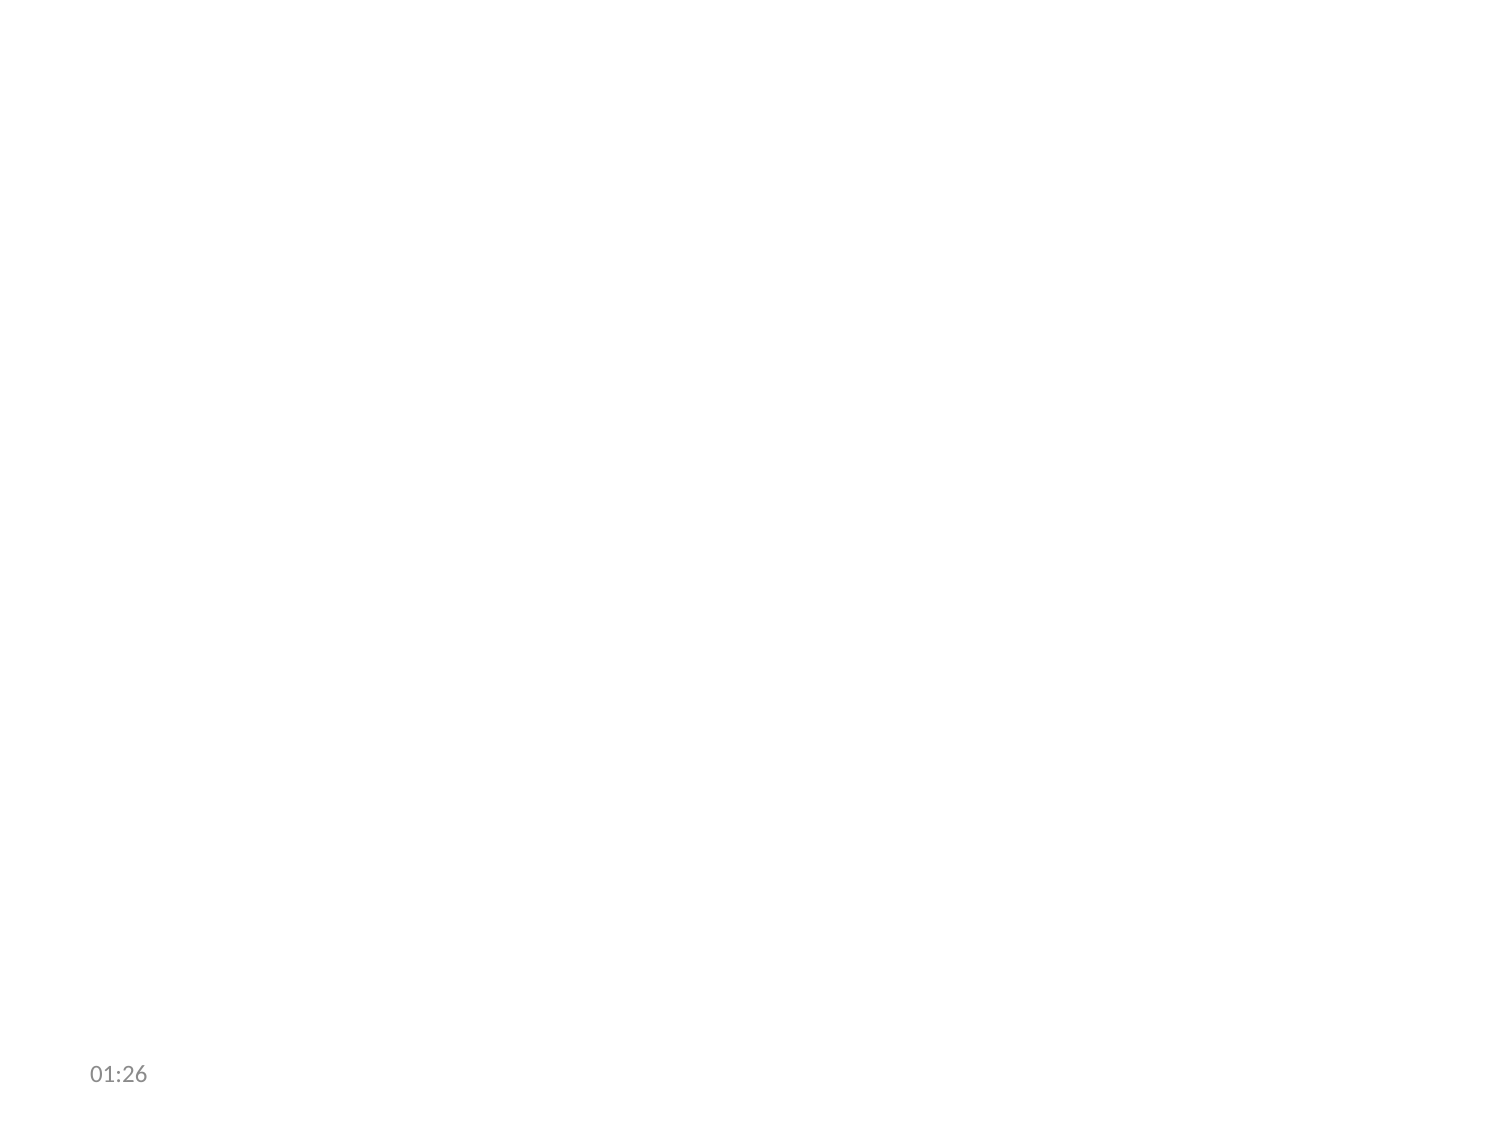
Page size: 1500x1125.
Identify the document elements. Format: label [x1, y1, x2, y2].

slide_number [75, 1042, 425, 1103]
